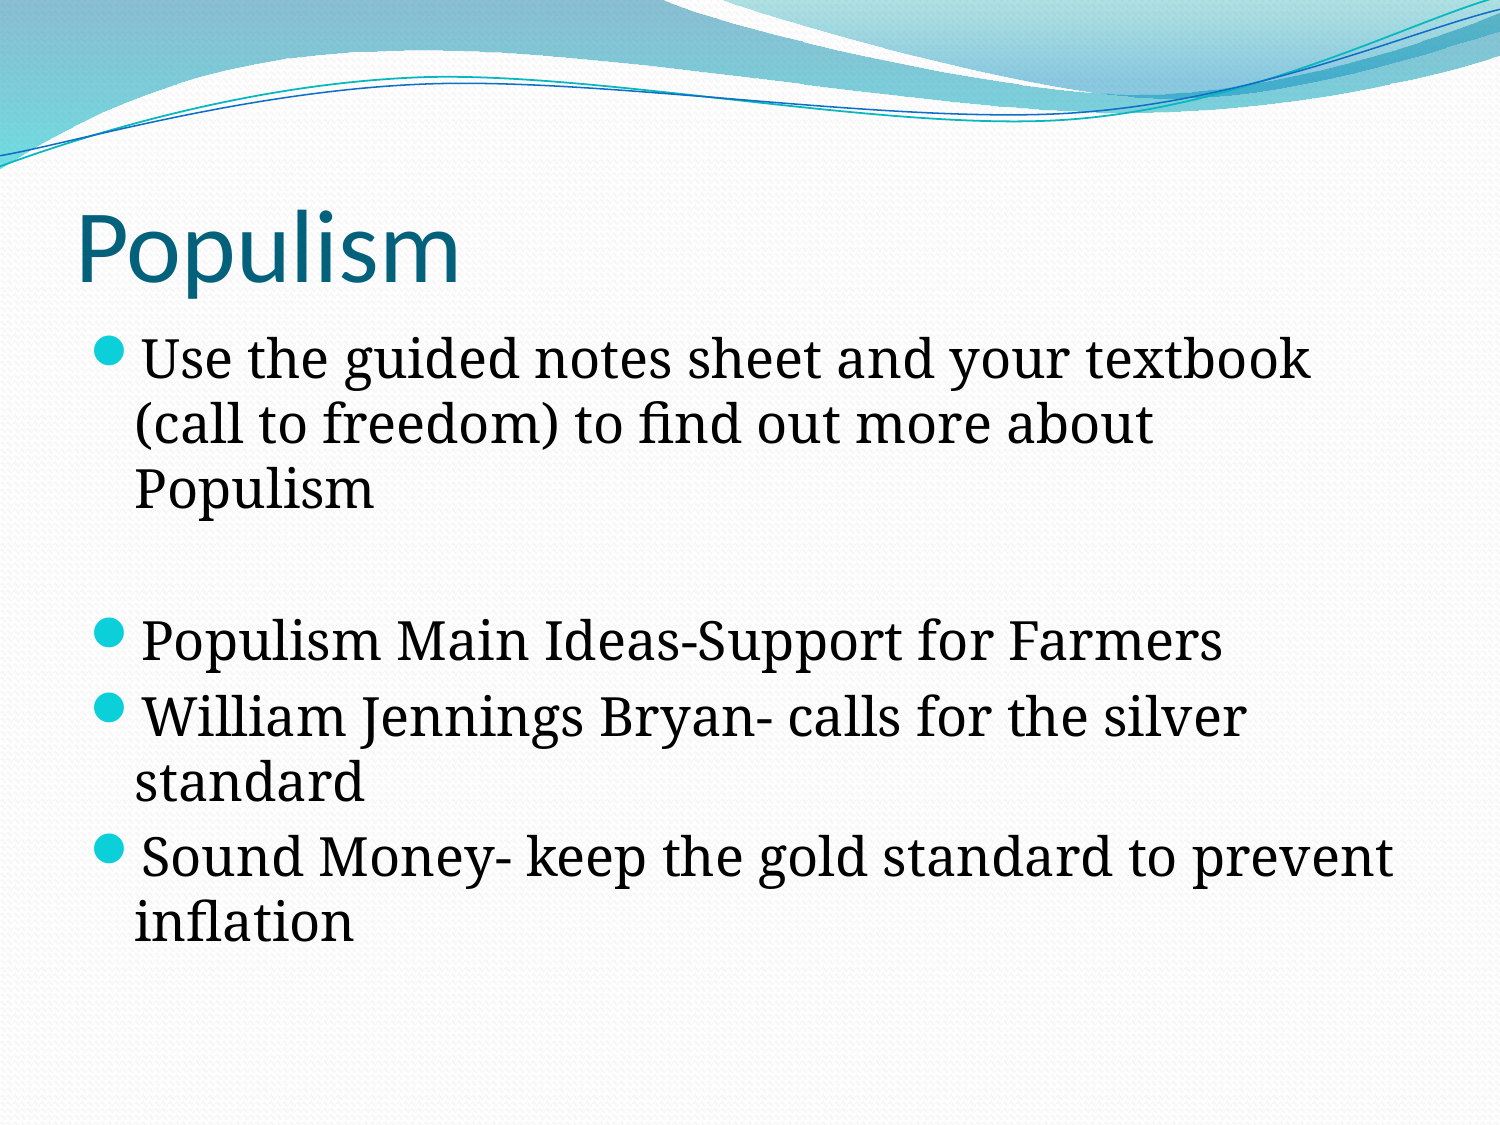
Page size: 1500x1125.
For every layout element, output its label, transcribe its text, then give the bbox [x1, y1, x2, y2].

title Populism [75, 115, 1425, 303]
list Use the guided notes sheet and your textbook (call to freedom) to find out more about Populism Populism Main Ideas-Support for Farmers William Jennings Bryan- calls for the silver standard Sound Money- keep the gold standard to prevent inflation [75, 317, 1425, 1038]
